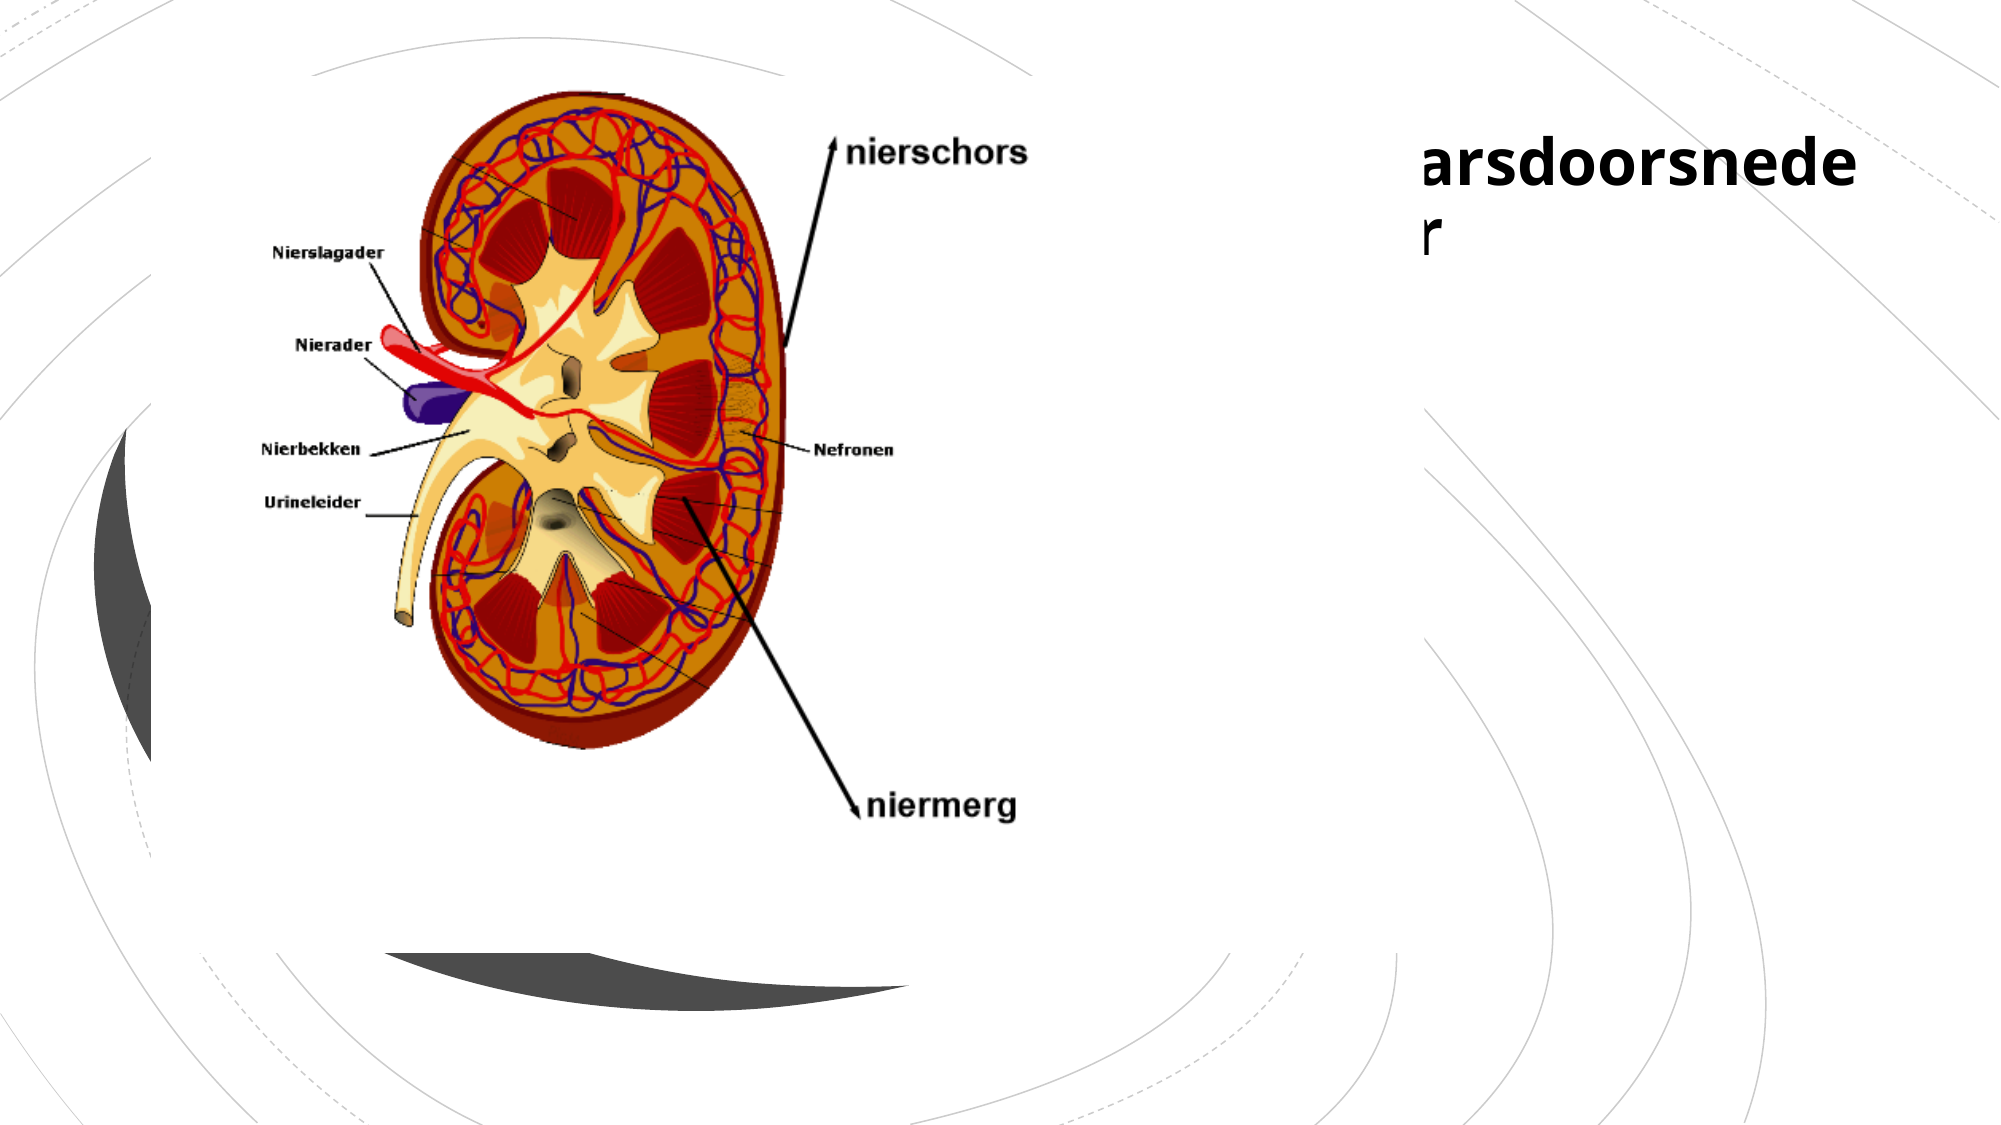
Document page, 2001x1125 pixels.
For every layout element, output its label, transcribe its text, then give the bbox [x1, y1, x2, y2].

text_box [1064, 1024, 1360, 1125]
text_box [200, 953, 1248, 1125]
text_box [890, 0, 1032, 76]
text_box [0, 0, 173, 101]
text_box [92, 427, 151, 764]
text_box [126, 719, 151, 857]
text_box [0, 1013, 84, 1125]
text_box [1103, 953, 1505, 1125]
text_box [1834, 277, 2000, 420]
text_box [0, 325, 151, 493]
text_box [1425, 409, 1766, 1123]
text_box [0, 157, 151, 357]
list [151, 76, 1425, 953]
text_box [1272, 705, 1668, 1125]
title Dwarsdoorsnede nier [1299, 9, 1930, 277]
text_box [34, 467, 364, 1124]
text_box [313, 37, 784, 76]
text_box [381, 953, 910, 1012]
text_box [1644, 0, 2000, 223]
